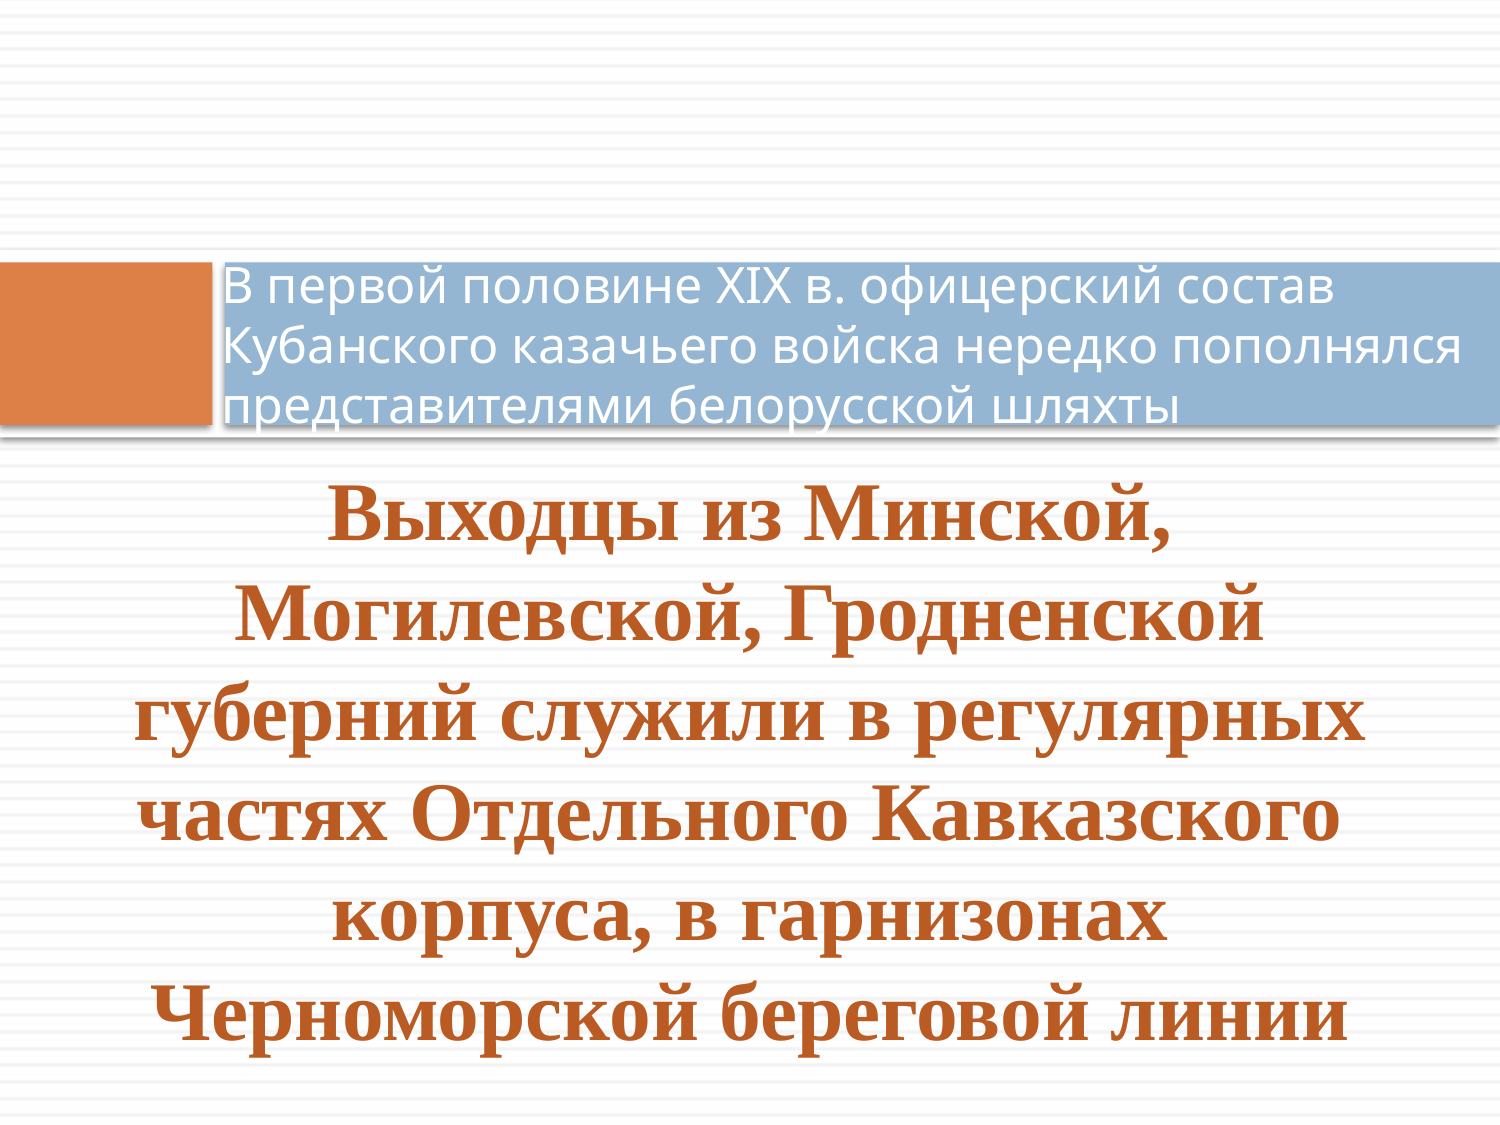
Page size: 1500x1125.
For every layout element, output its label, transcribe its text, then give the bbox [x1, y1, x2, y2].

title В первой половине XIX в. офицерский состав Кубанского казачьего войска нередко пополнялся представителями белорусской шляхты [206, 231, 1483, 457]
list Выходцы из Минской, Могилевской, Гродненской губерний служили в регулярных частях Отдельного Кавказского корпуса, в гарнизонах Черноморской береговой линии [41, 450, 1459, 1083]
